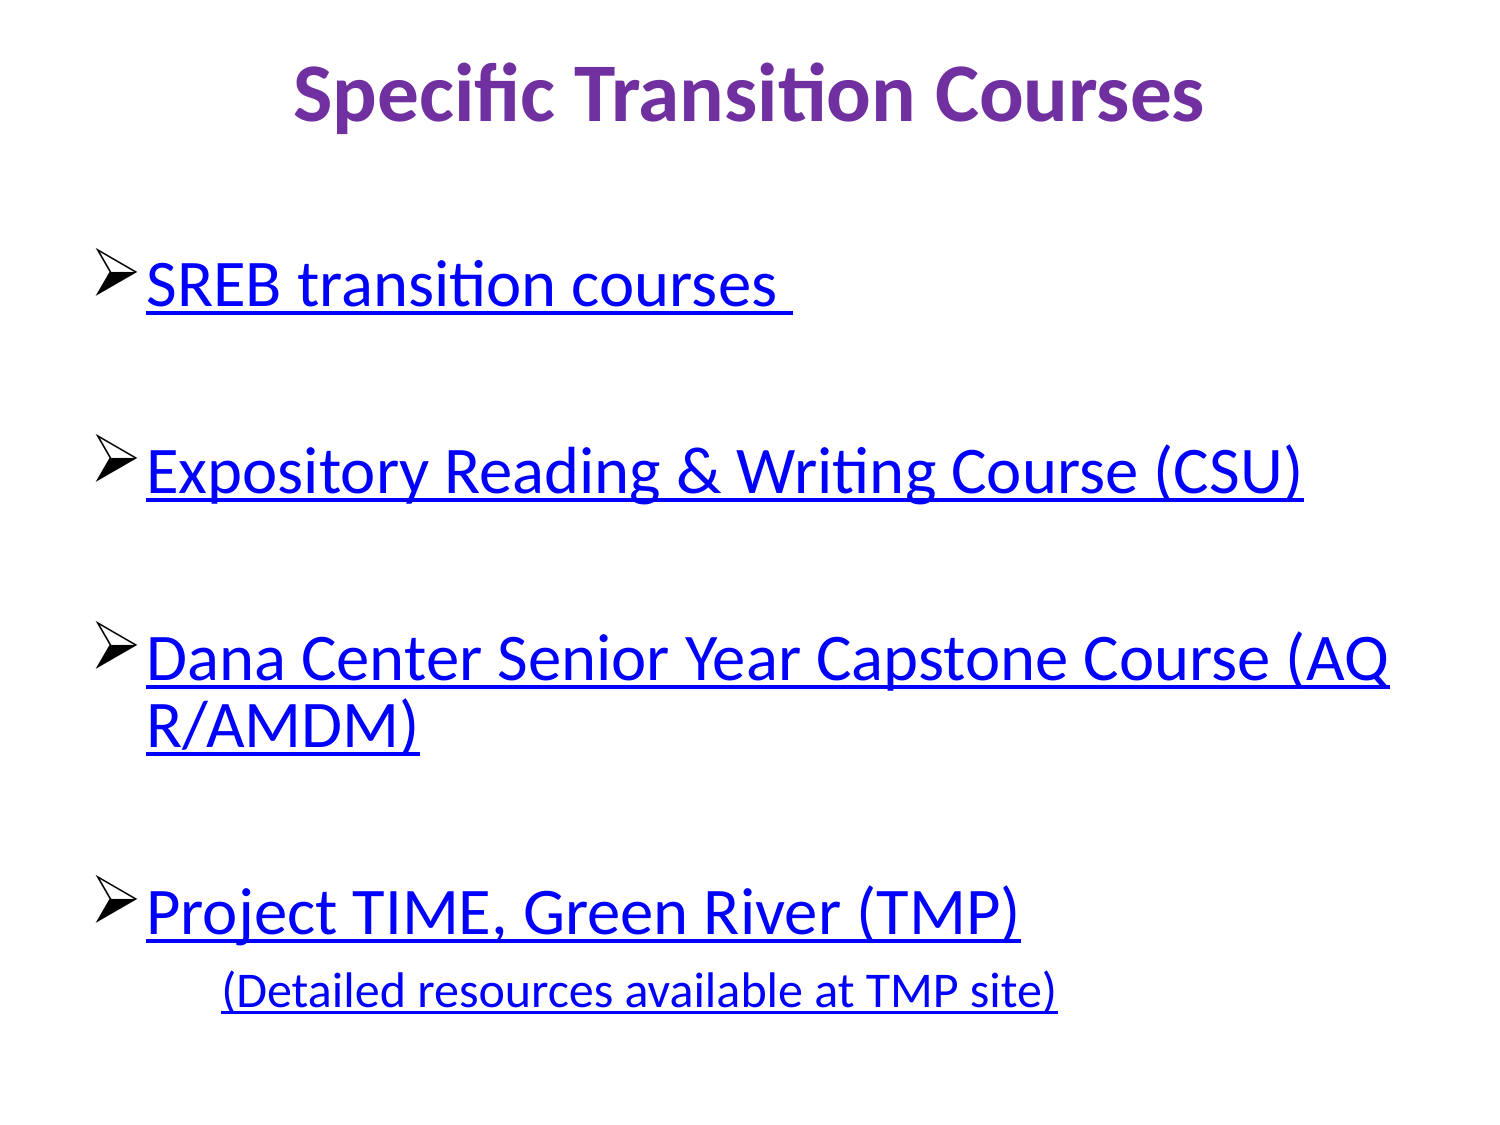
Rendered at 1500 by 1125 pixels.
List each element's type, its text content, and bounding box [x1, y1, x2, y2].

title Specific Transition Courses [75, 16, 1425, 161]
list SREB transition courses Expository Reading & Writing Course (CSU) Dana Center Senior Year Capstone Course (AQR/AMDM) Project TIME, Green River (TMP) (Detailed resources available at TMP site) [75, 232, 1425, 1039]
